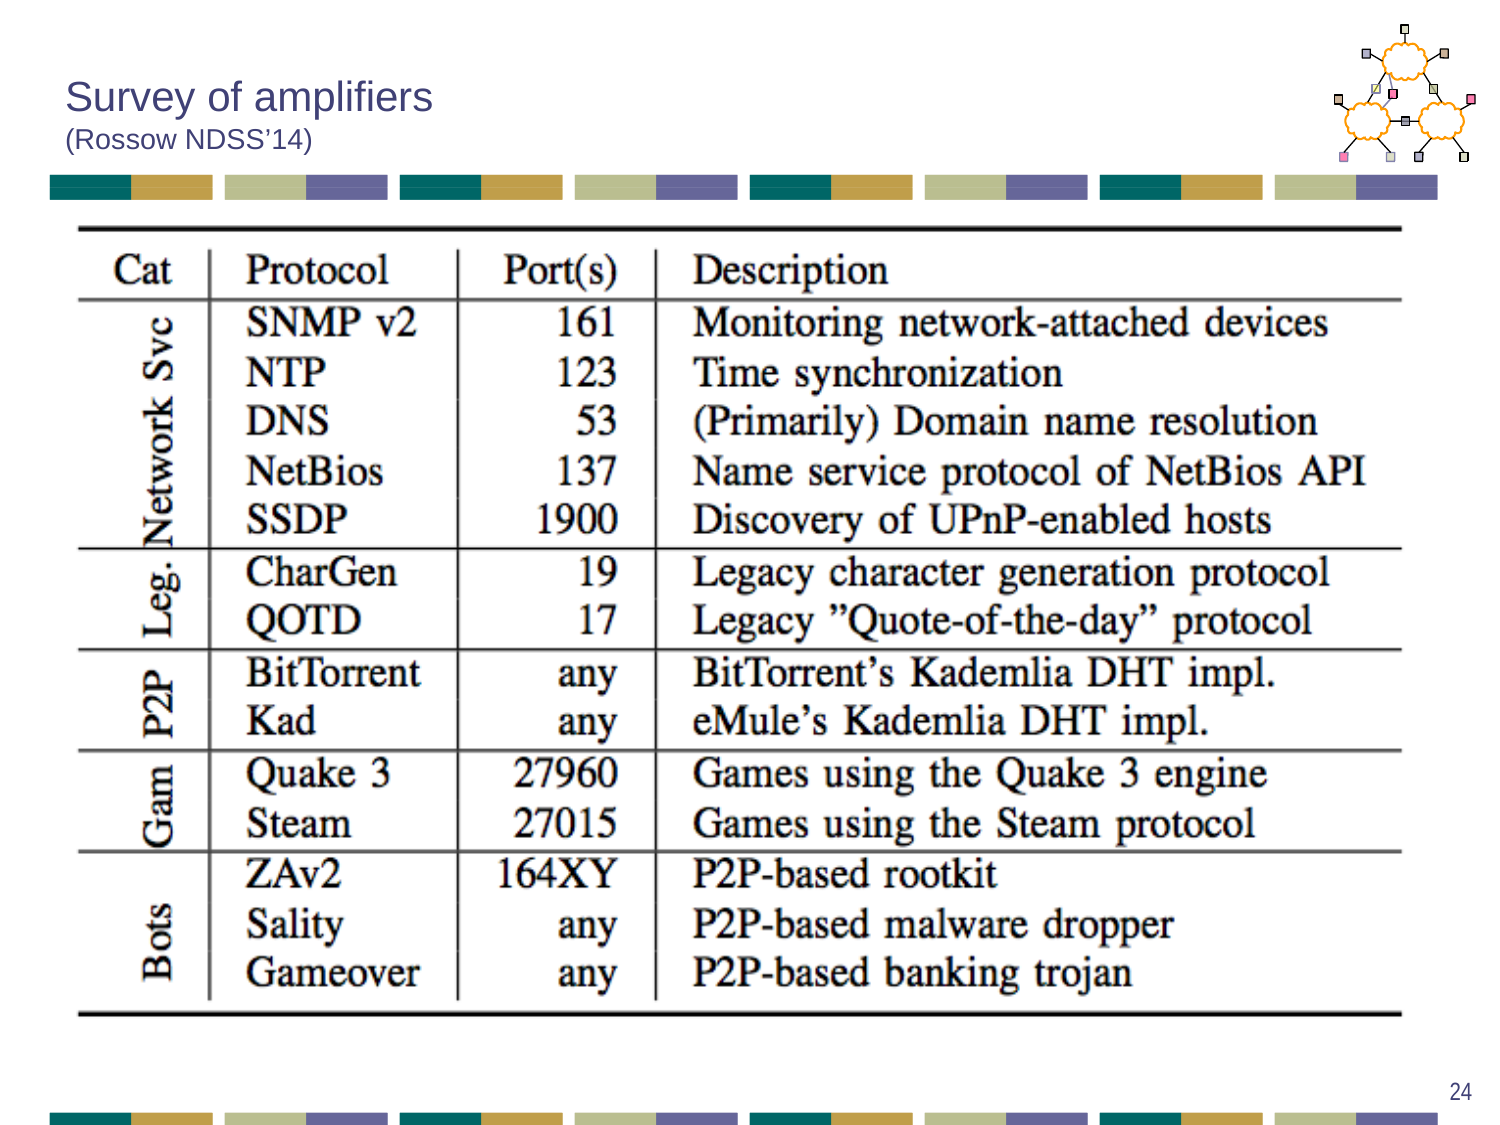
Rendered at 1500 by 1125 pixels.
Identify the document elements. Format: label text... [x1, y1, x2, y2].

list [49, 224, 1438, 1026]
slide_number 24 [1174, 1037, 1488, 1113]
title Survey of amplifiers (Rossow NDSS’14) [50, 62, 1388, 163]
